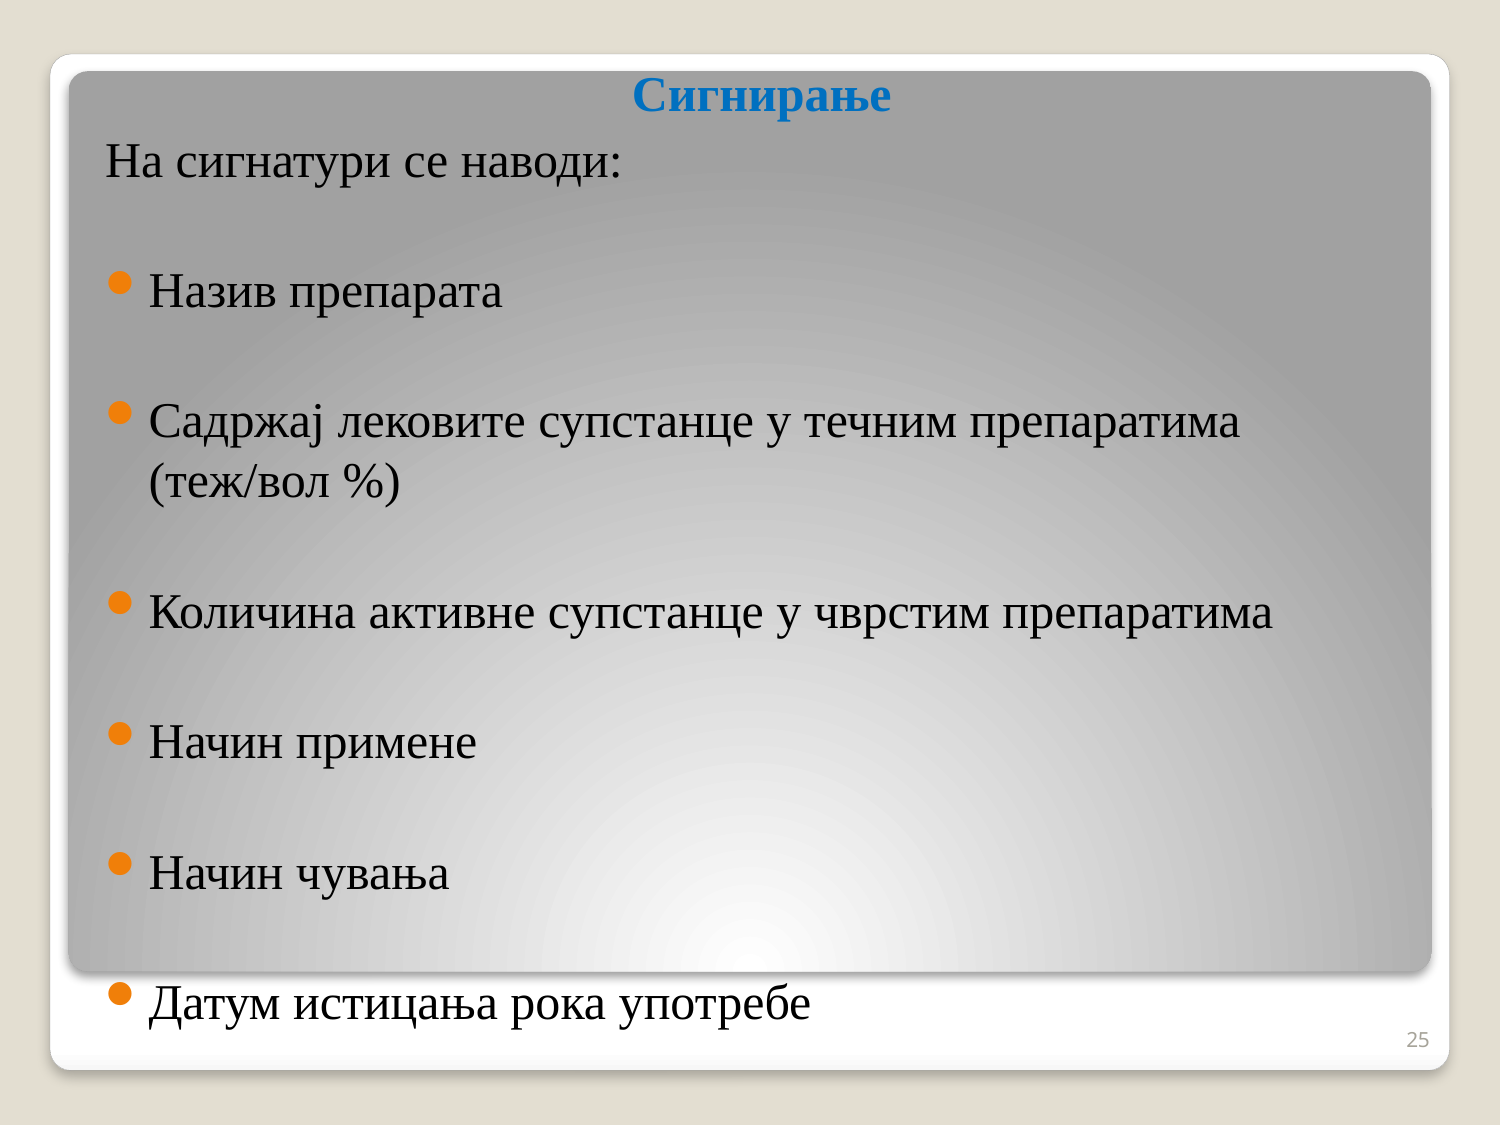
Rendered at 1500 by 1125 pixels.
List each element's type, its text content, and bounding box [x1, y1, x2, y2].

slide_number 25 [1369, 1002, 1445, 1063]
list Сигнирање На сигнатури се наводи: Назив препарата Садржај лековите супстанце у течним препаратима (теж/вол %) Количина активне супстанце у чврстим препаратима Начин примене Начин чувања Датум истицања рока употребе [75, 46, 1434, 1051]
